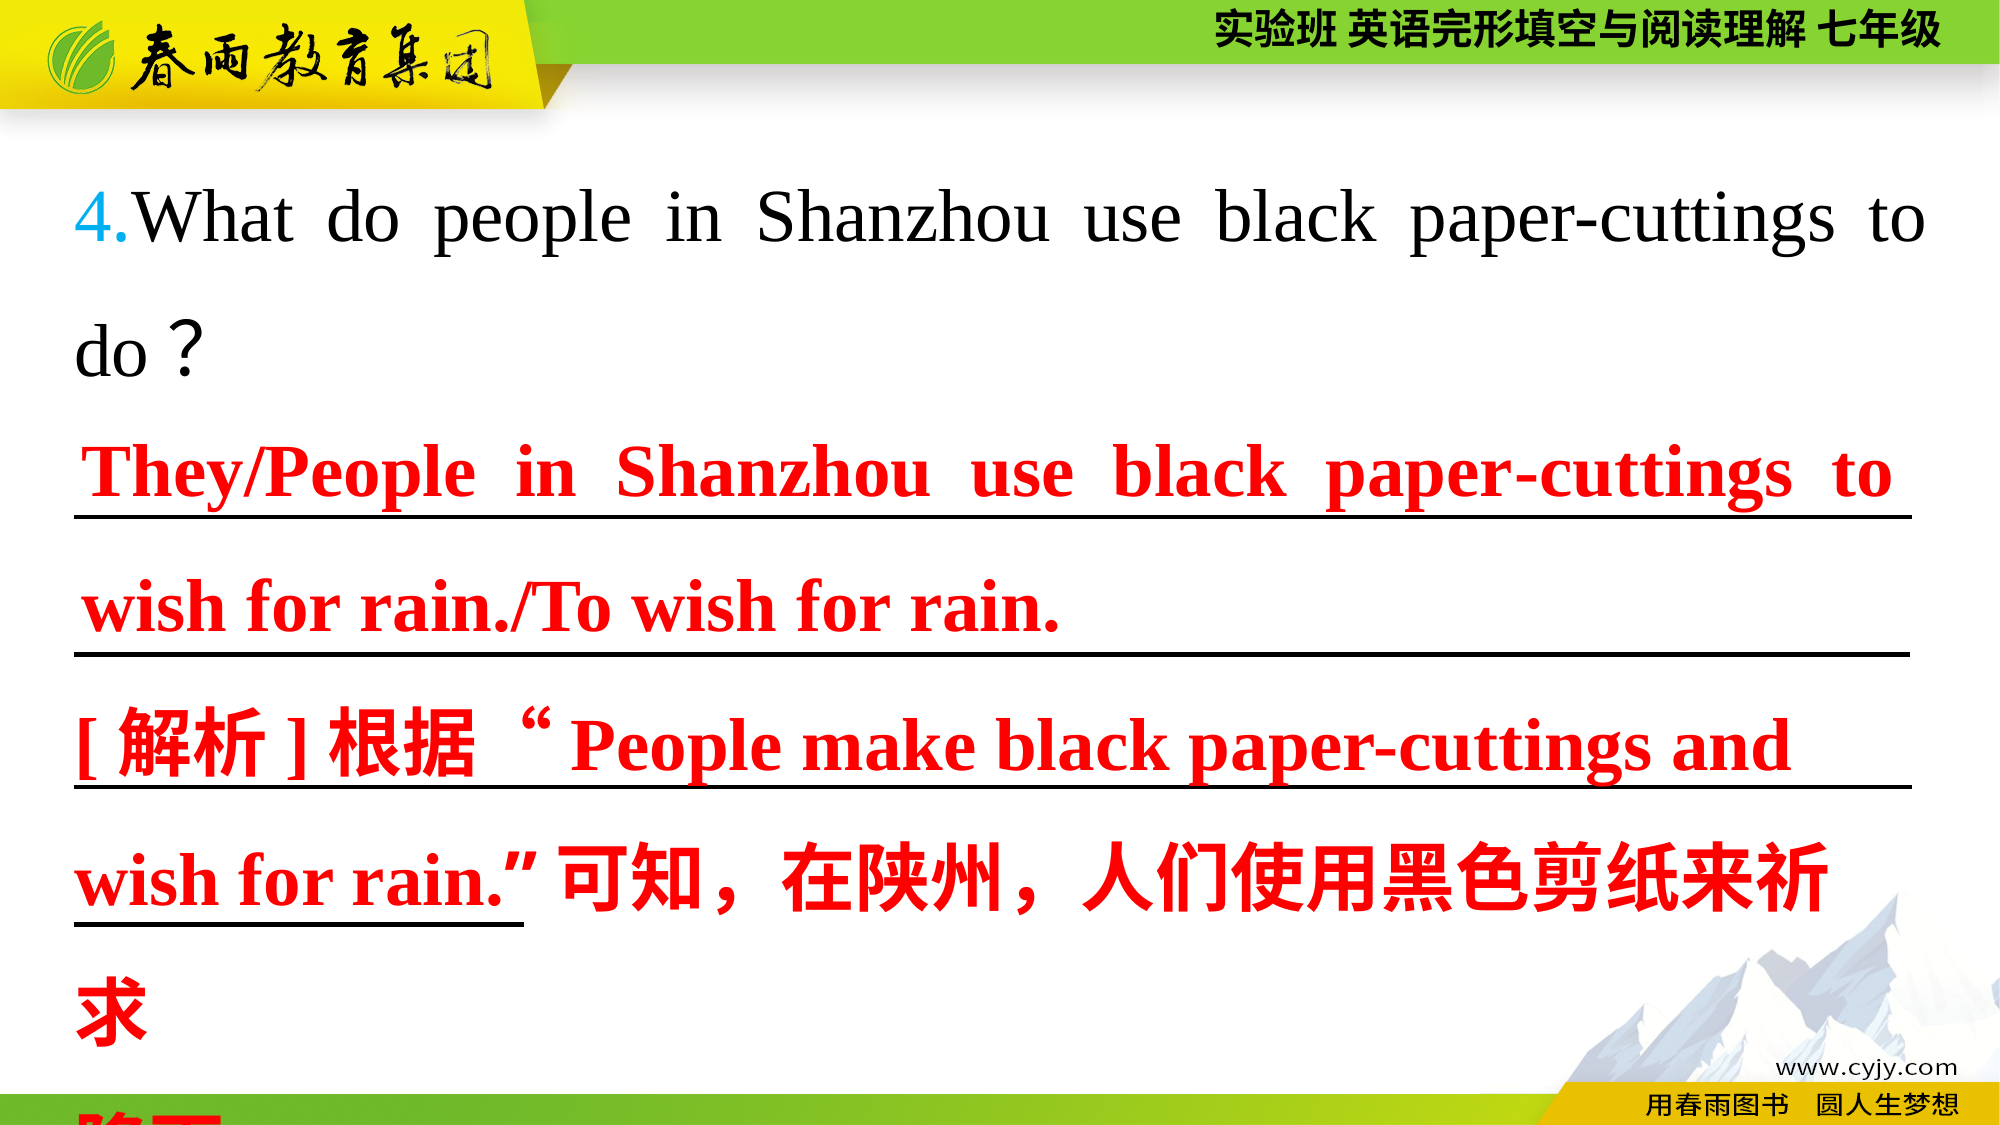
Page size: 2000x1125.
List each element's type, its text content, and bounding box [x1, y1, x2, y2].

text_box [解析]根据“People make black paper-cuttings and wish for rain.”可知，在陕州，人们使用黑色剪纸来祈求 降雨。 [59, 642, 1910, 1125]
list 4.What do people in Shanzhou use black paper-cuttings to do？ _________________________________________________ _________________________________________________ [59, 113, 1944, 674]
picture [0, 0, 2000, 1125]
text_box They/People in Shanzhou use black paper-cuttings to wish for rain./To wish for rain. [66, 369, 1910, 642]
